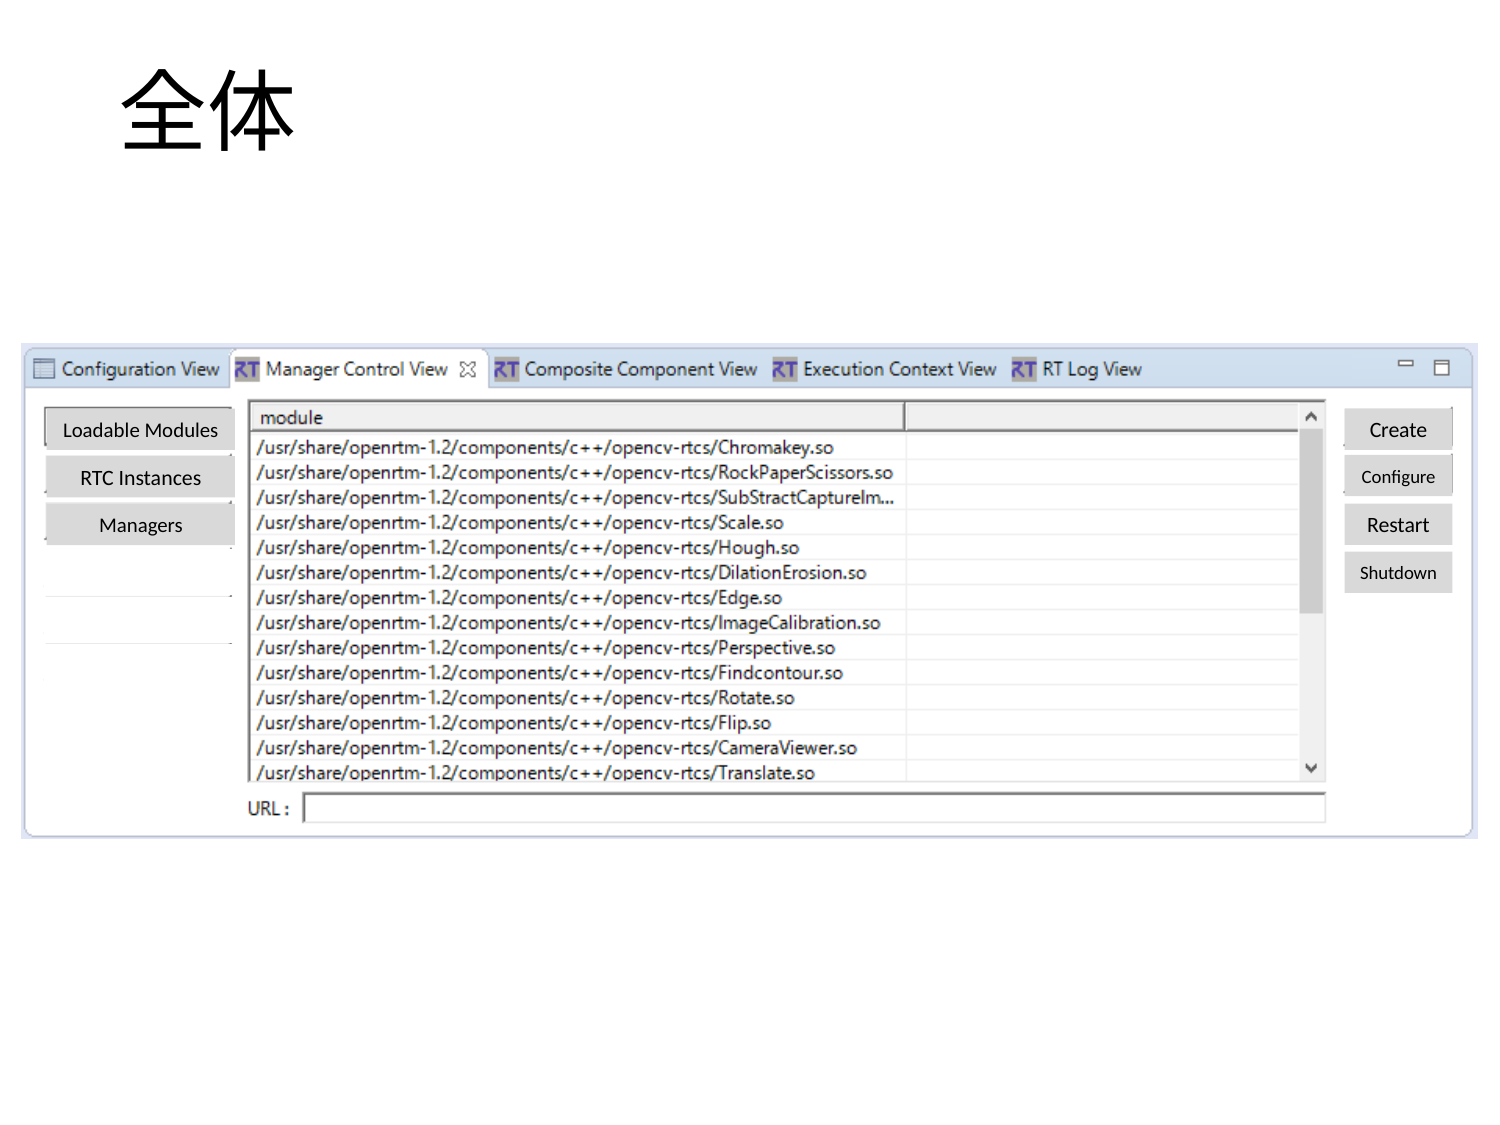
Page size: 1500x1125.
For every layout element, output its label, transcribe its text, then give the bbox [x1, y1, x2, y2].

picture [21, 343, 1478, 839]
title 全体 [103, 59, 1397, 172]
